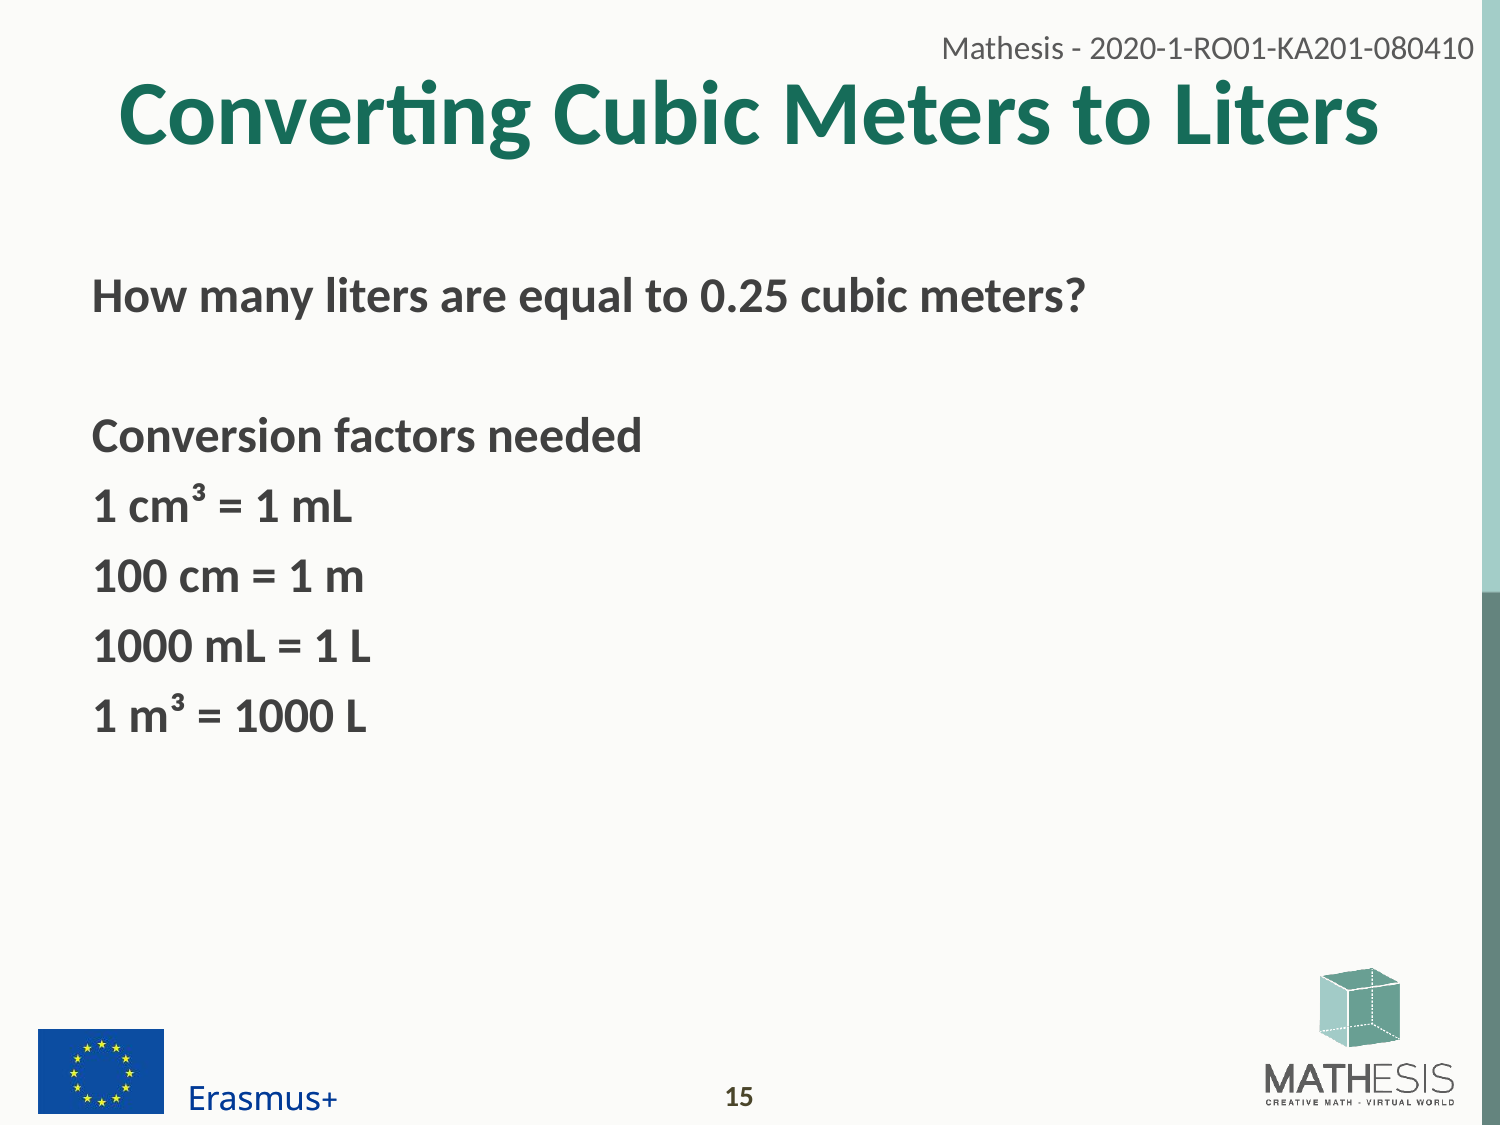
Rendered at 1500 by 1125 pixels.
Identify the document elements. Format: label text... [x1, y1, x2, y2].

title Converting Cubic Meters to Liters [75, 45, 1425, 233]
list How many liters are equal to 0.25 cubic meters? Conversion factors needed 1 cm³ = 1 mL 100 cm = 1 m 1000 mL = 1 L 1 m³ = 1000 L [77, 255, 1428, 998]
picture [38, 1029, 164, 1114]
